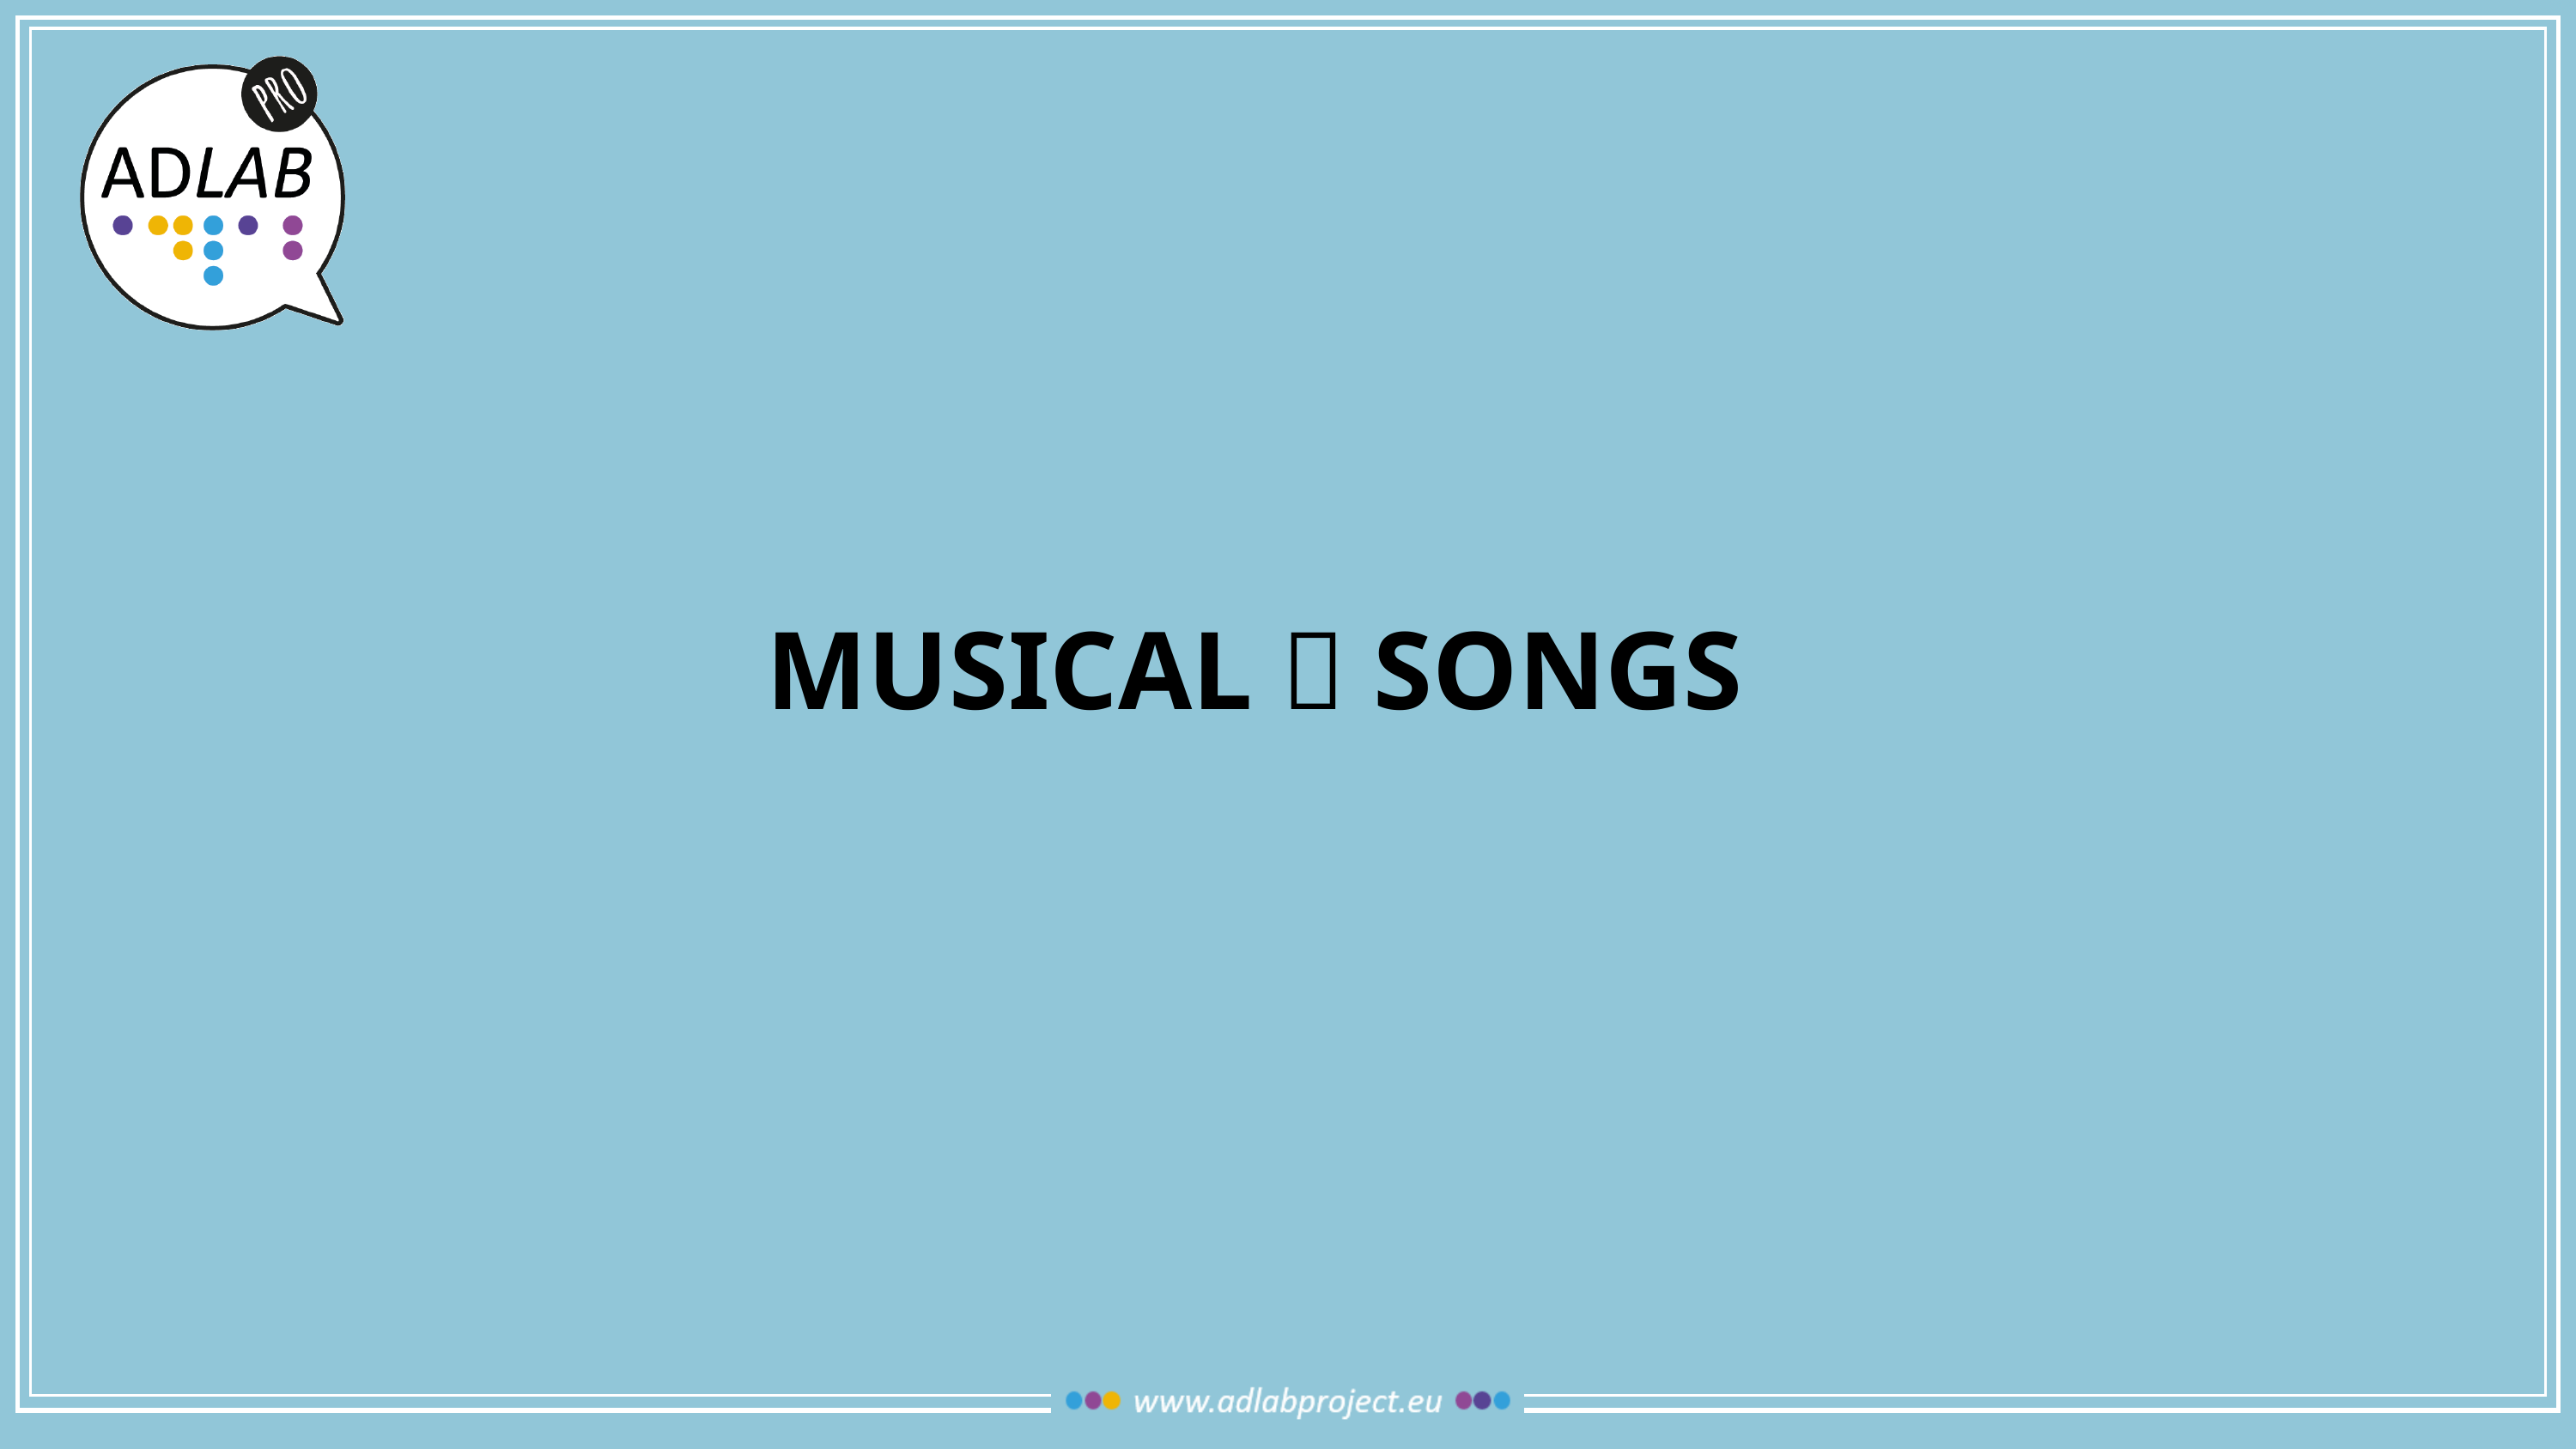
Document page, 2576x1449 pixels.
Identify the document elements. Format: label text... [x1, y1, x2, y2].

title Musical  songs [0, 535, 2576, 815]
picture [72, 49, 353, 330]
picture [1051, 1378, 1524, 1429]
